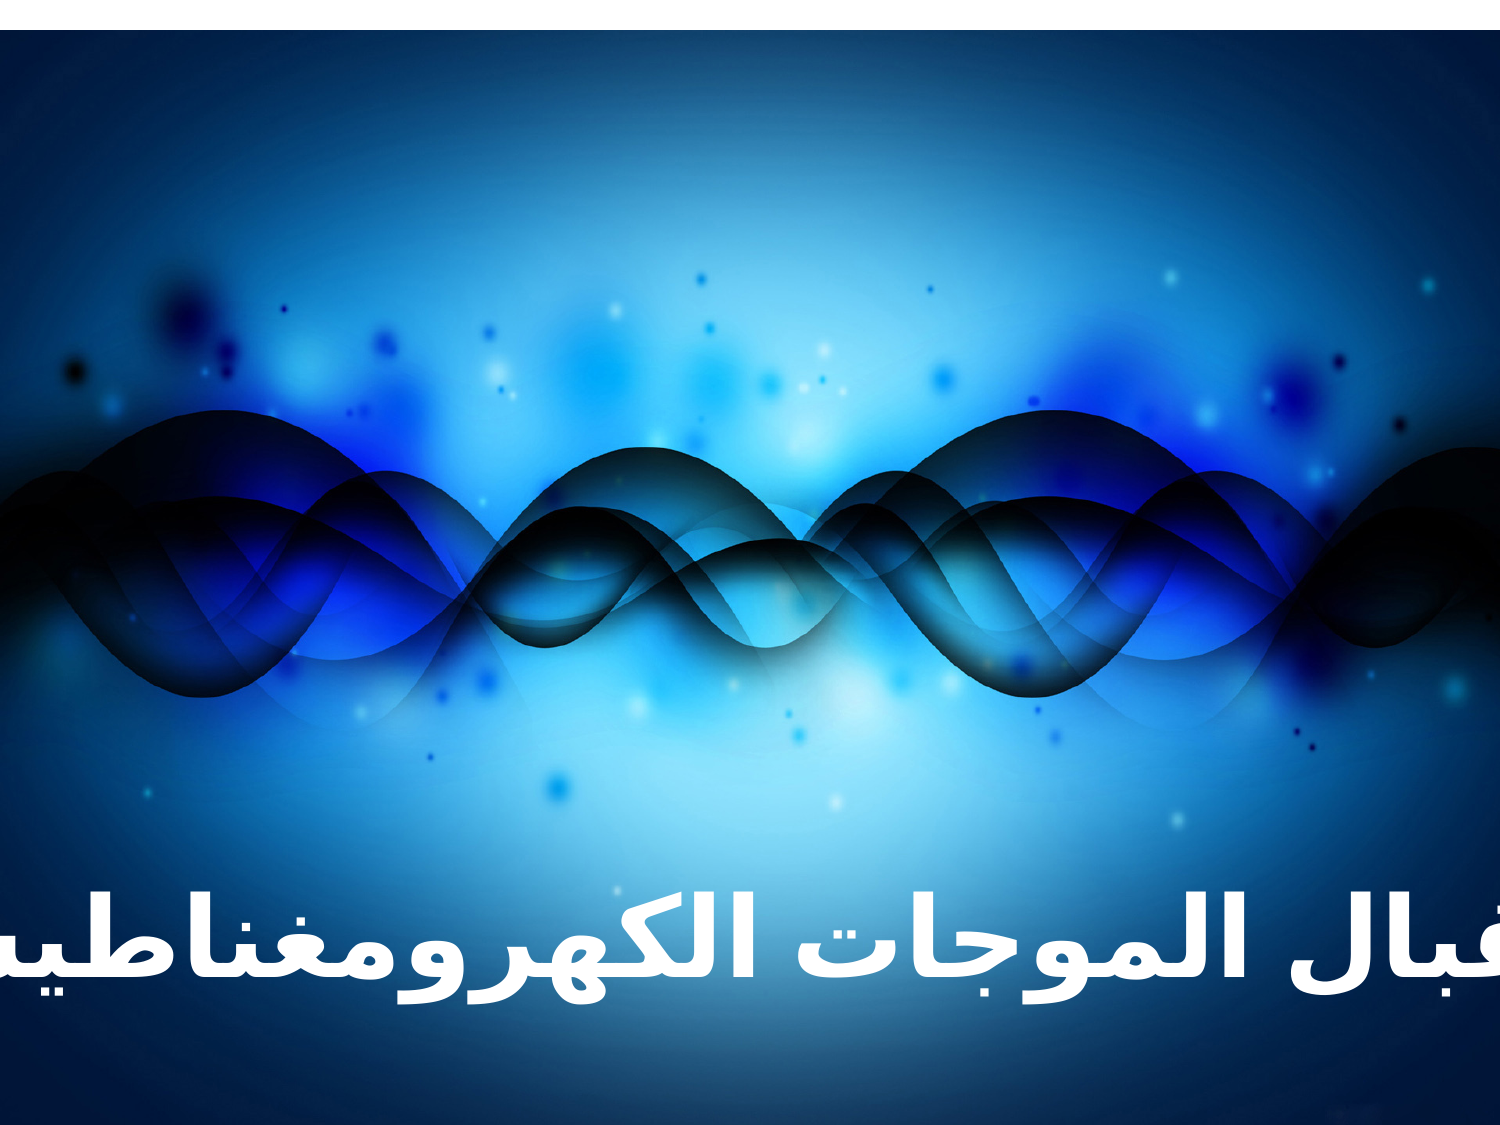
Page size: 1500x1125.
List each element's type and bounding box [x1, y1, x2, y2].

list [0, 30, 1500, 1125]
